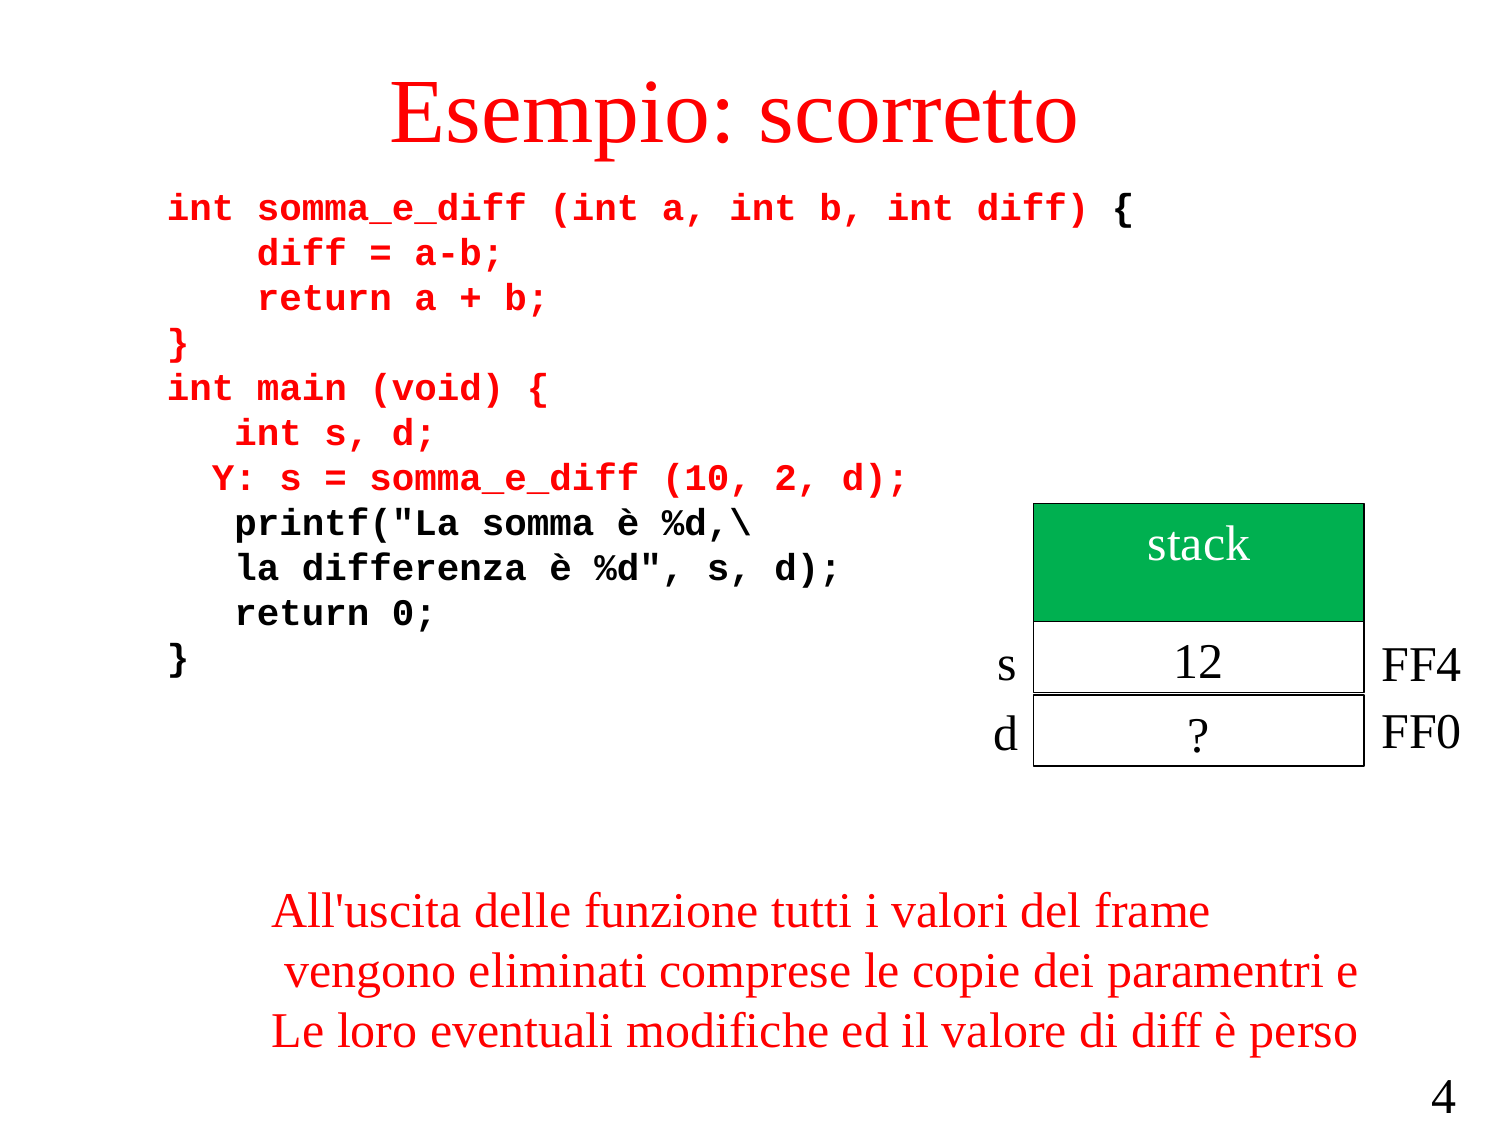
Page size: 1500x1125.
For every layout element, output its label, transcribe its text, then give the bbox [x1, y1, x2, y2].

text_box int somma_e_diff (int a, int b, int diff) { diff = a-b; return a + b; } int main (void) { int s, d; Y: s = somma_e_diff (10, 2, d); printf("La somma è %d,\ la differenza è %d", s, d); return 0; } [2, 125, 1471, 776]
title Esempio: scorretto [0, 0, 1471, 213]
slide_number 42 [1416, 1056, 1486, 1123]
text_box s [974, 622, 1033, 693]
text_box 12 [1033, 621, 1365, 693]
text_box FF0 [1366, 691, 1500, 762]
text_box FF4 [1366, 624, 1500, 691]
text_box stack [1033, 503, 1365, 621]
text_box d [978, 692, 1033, 762]
text_box ? [1033, 695, 1365, 766]
text_box All'uscita delle funzione tutti i valori del frame vengono eliminati comprese le copie dei paramentri e Le loro eventuali modifiche ed il valore di diff è perso [257, 869, 1388, 1065]
